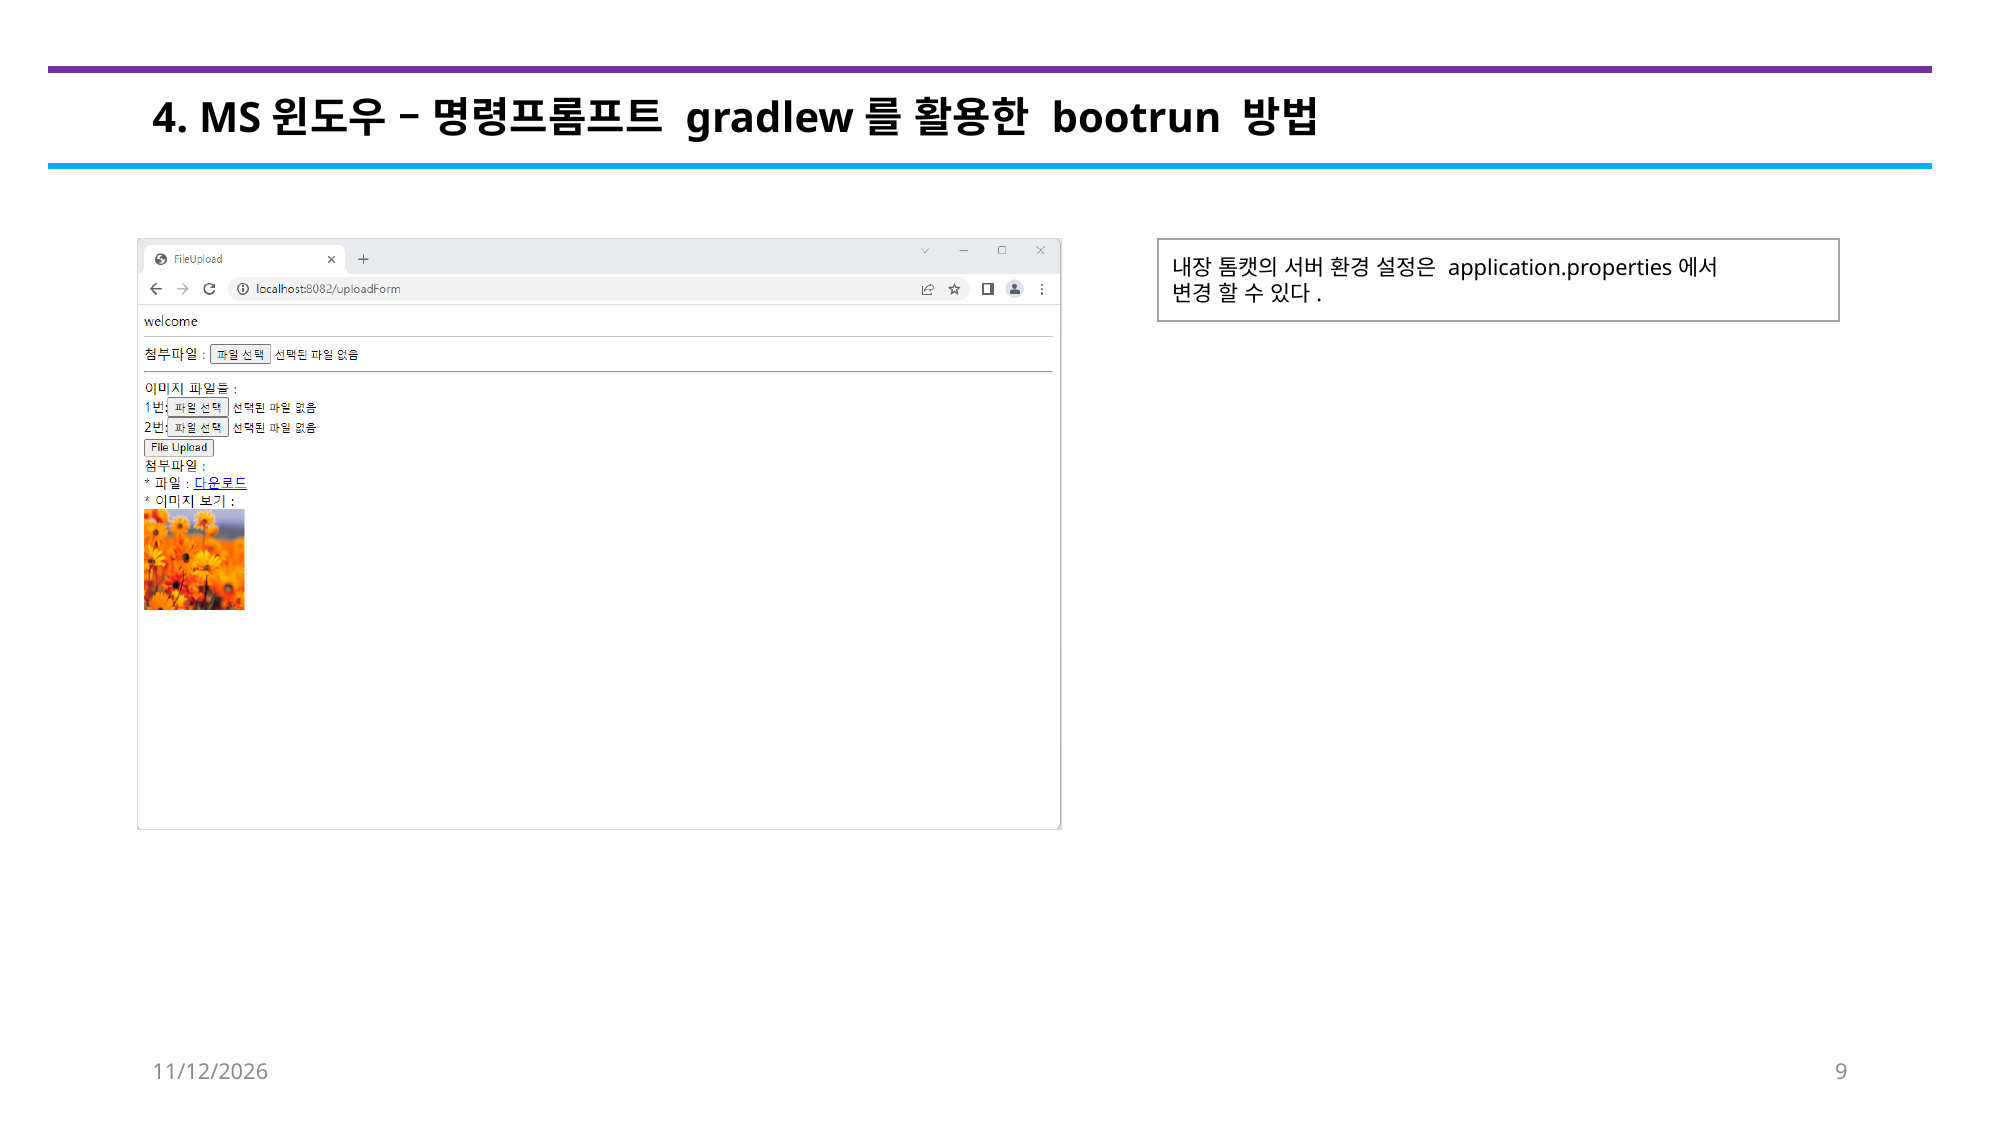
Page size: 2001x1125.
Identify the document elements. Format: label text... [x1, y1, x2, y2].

title 4. MS윈도우 – 명령프롬프트 gradlew를 활용한 bootrun 방법 [137, 81, 1863, 156]
slide_number 9 [1412, 1042, 1863, 1103]
text_box 내장 톰캣의 서버 환경 설정은 application.properties에서 변경 할 수 있다. [1157, 238, 1840, 322]
picture [137, 238, 1062, 830]
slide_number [137, 1042, 588, 1103]
